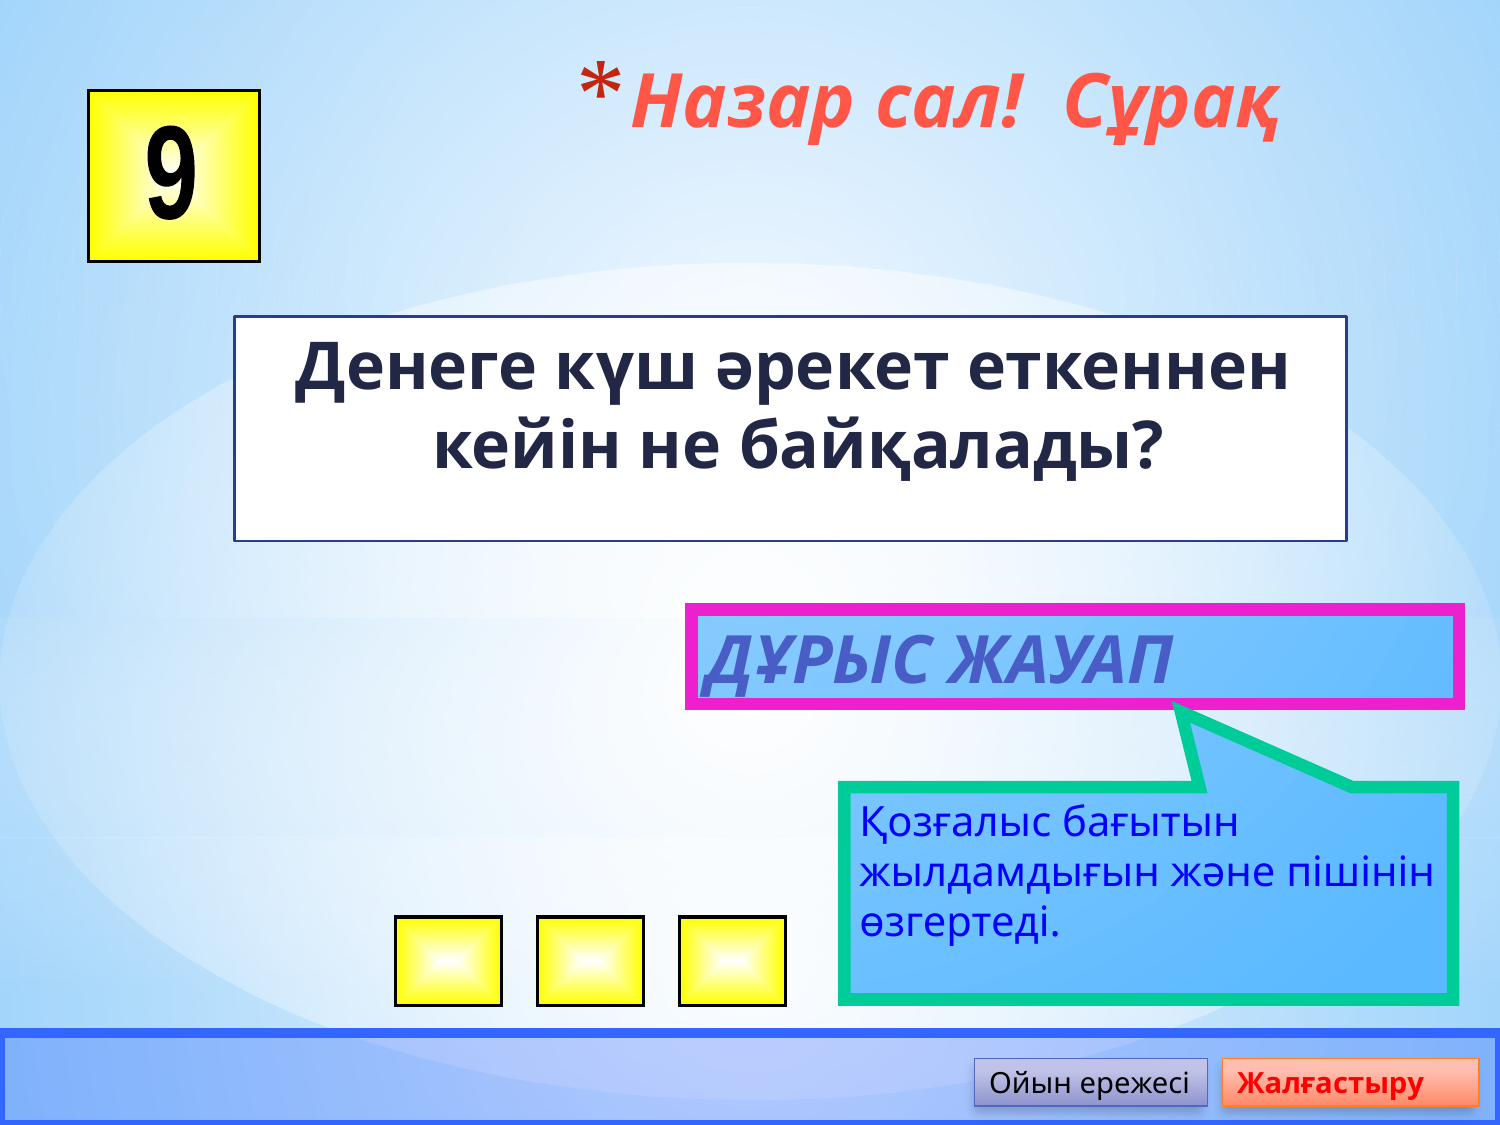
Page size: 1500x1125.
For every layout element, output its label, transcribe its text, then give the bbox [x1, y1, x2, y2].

text_box [88, 90, 260, 262]
text_box Дұрыс жауап [691, 609, 1459, 704]
text_box [0, 1033, 1500, 1125]
text_box Қозғалыс бағытын жылдамдығын және пішінін өзгертеді. [844, 711, 1454, 1000]
text_box [679, 916, 786, 1006]
text_box Ойын ережесі [974, 1058, 1208, 1107]
text_box [395, 916, 502, 1006]
text_box [537, 916, 644, 1006]
text_box Жалғастыру [1222, 1058, 1480, 1107]
list Денеге күш әрекет еткеннен кейін не байқалады? [233, 315, 1348, 542]
title Назар сал! Сұрақ [360, 45, 1317, 185]
